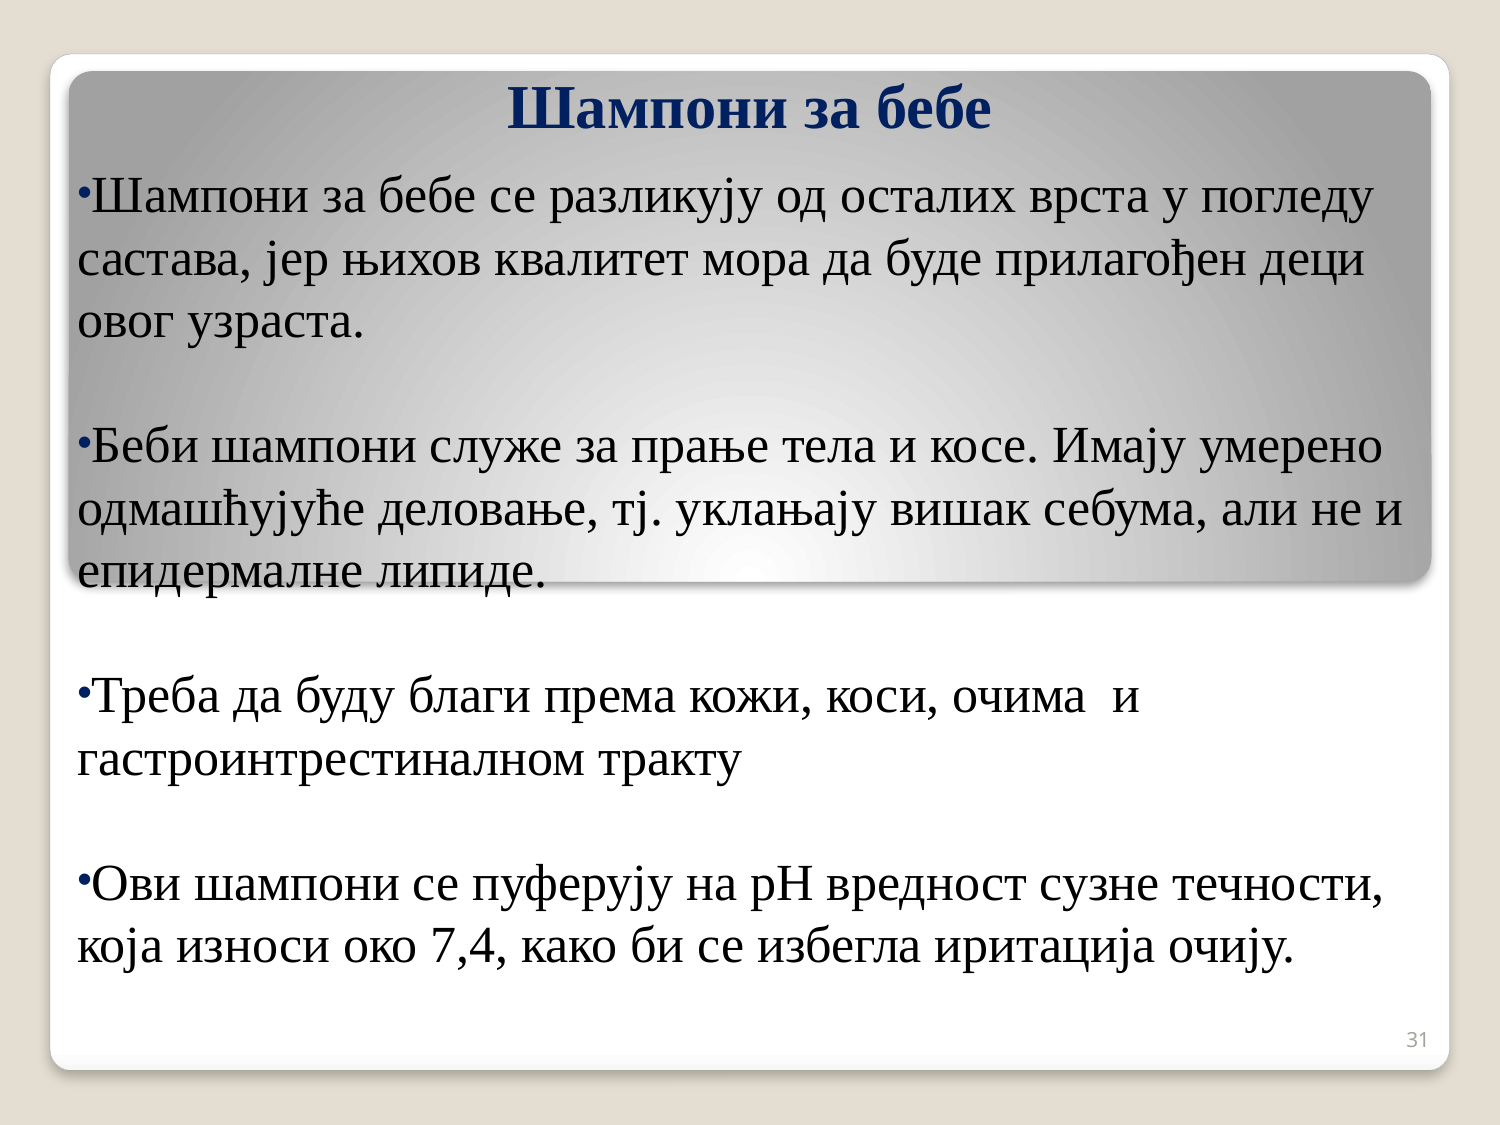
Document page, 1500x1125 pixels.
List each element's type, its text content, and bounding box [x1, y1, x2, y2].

subtitle Шампони за бебе се разликују од осталих врста у погледу састава, јер њихов квалитет мора да буде прилагођен деци овог узраста. Беби шампони служе за прање тела и косе. Имају умерено одмашћујуће деловање, тј. уклањају вишак себума, али не и епидермалне липиде. Треба да буду благи према кожи, коси, очима и гастроинтрестиналном тракту Ови шампони се пуферују на pH вредност сузне течности, која износи око 7,4, како би се избегла иритација очију. [41, 160, 1459, 1071]
title Шампони за бебе [112, 30, 1388, 149]
slide_number 31 [1369, 1002, 1445, 1063]
